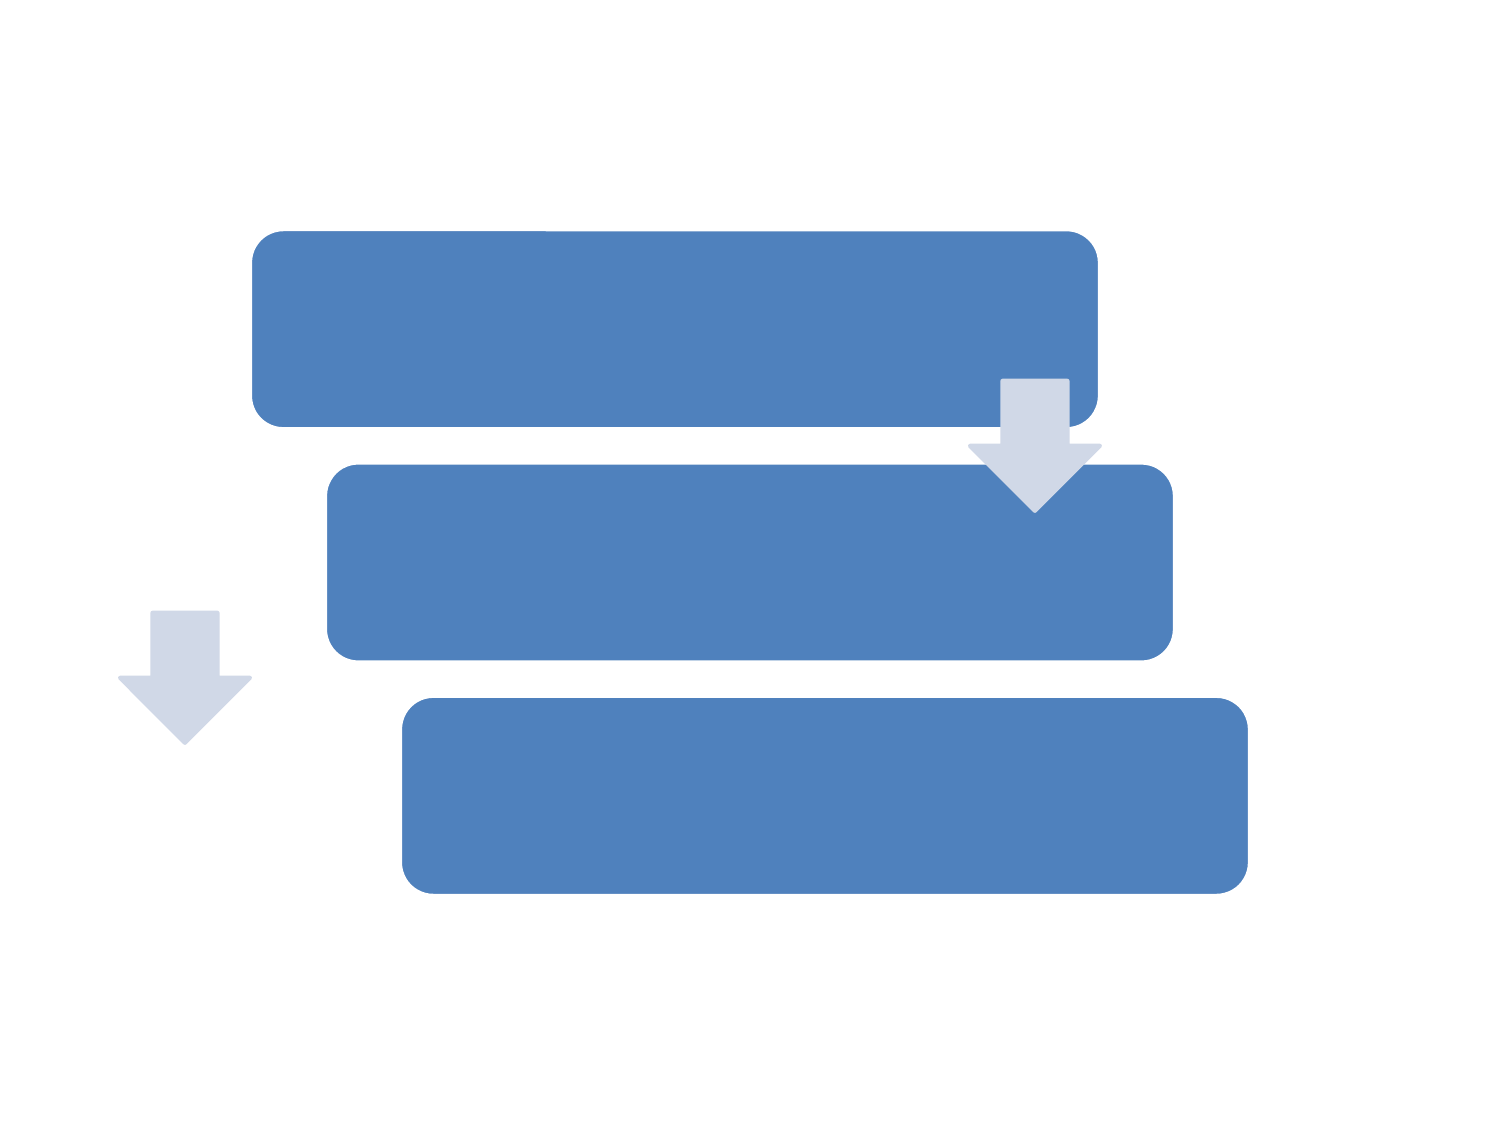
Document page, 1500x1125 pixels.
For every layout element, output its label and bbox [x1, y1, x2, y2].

text_box [249, 228, 1251, 897]
